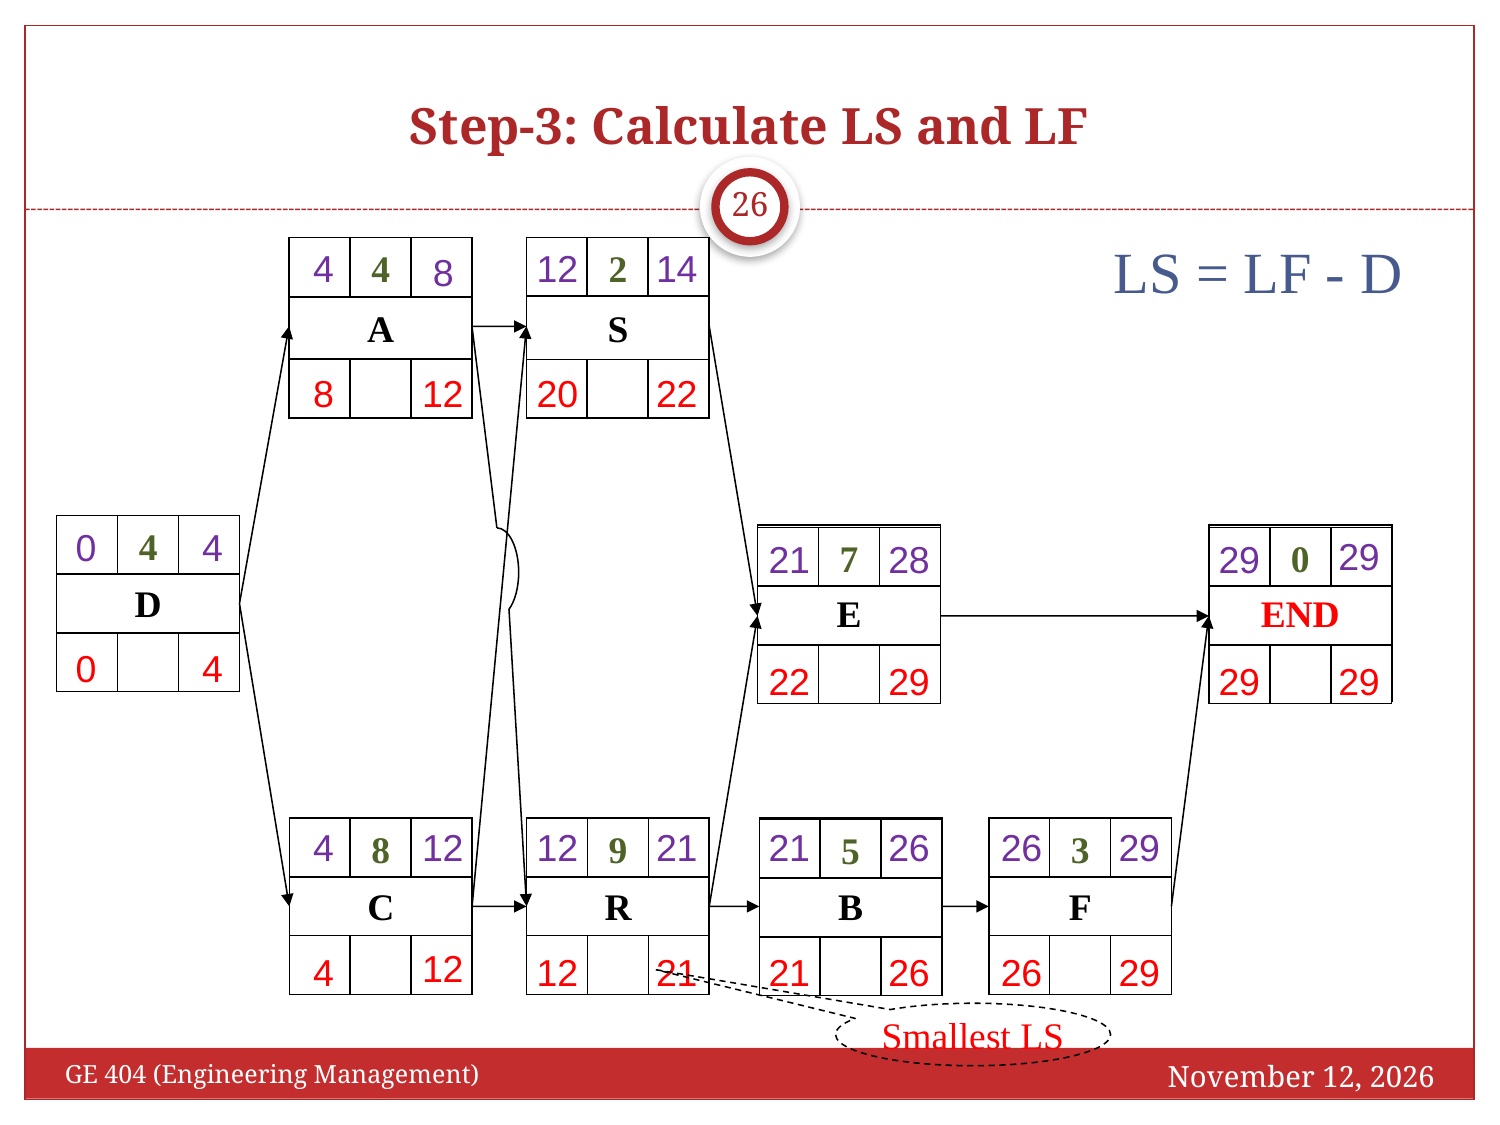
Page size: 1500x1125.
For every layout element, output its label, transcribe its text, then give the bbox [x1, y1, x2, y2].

slide_number 26 [712, 169, 788, 234]
title Step-3: Calculate LS and LF [49, 37, 1450, 162]
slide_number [950, 1050, 1450, 1111]
text_box Smallest LS [800, 1005, 1111, 1066]
text_box LS = LF - D [1024, 200, 1492, 313]
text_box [56, 237, 1392, 996]
footer GE 404 (Engineering Management) [50, 1051, 638, 1112]
